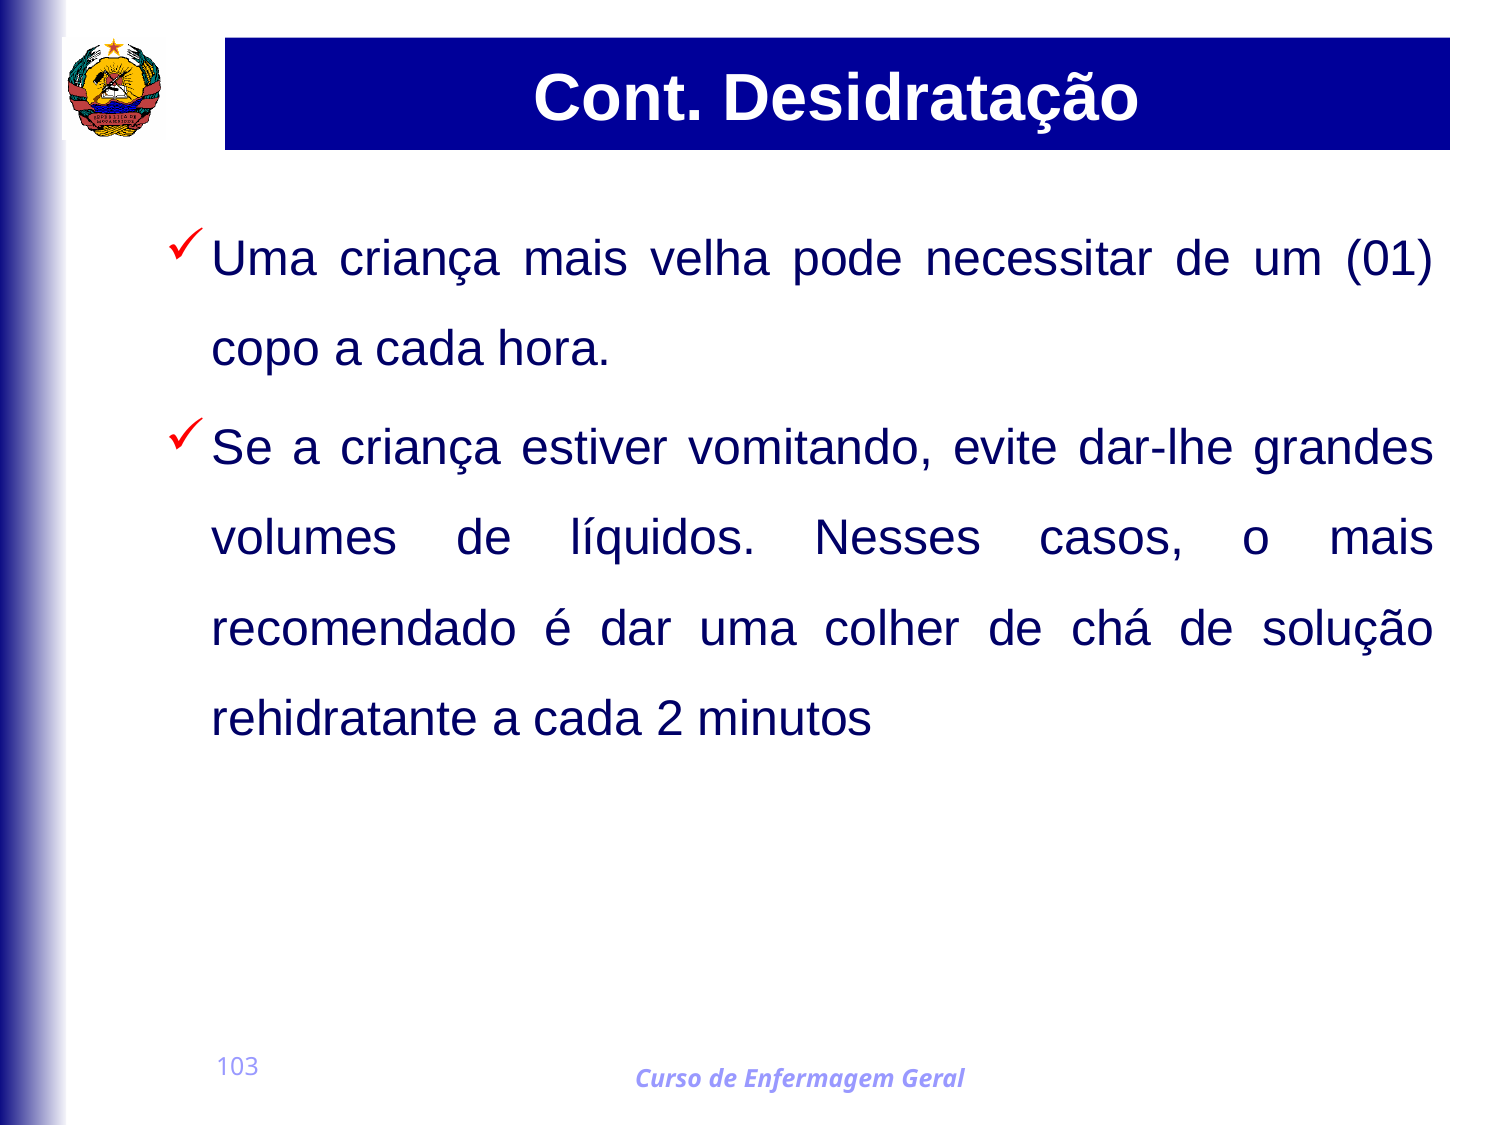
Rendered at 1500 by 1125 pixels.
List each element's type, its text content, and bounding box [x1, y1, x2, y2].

title Cont. Desidratação [224, 37, 1451, 151]
footer Curso de Enfermagem Geral [499, 1049, 1101, 1101]
slide_number 103 [62, 1037, 413, 1098]
list Uma criança mais velha pode necessitar de um (01) copo a cada hora. Se a criança estiver vomitando, evite dar-lhe grandes volumes de líquidos. Nesses casos, o mais recomendado é dar uma colher de chá de solução rehidratante a cada 2 minutos [74, 187, 1451, 1013]
